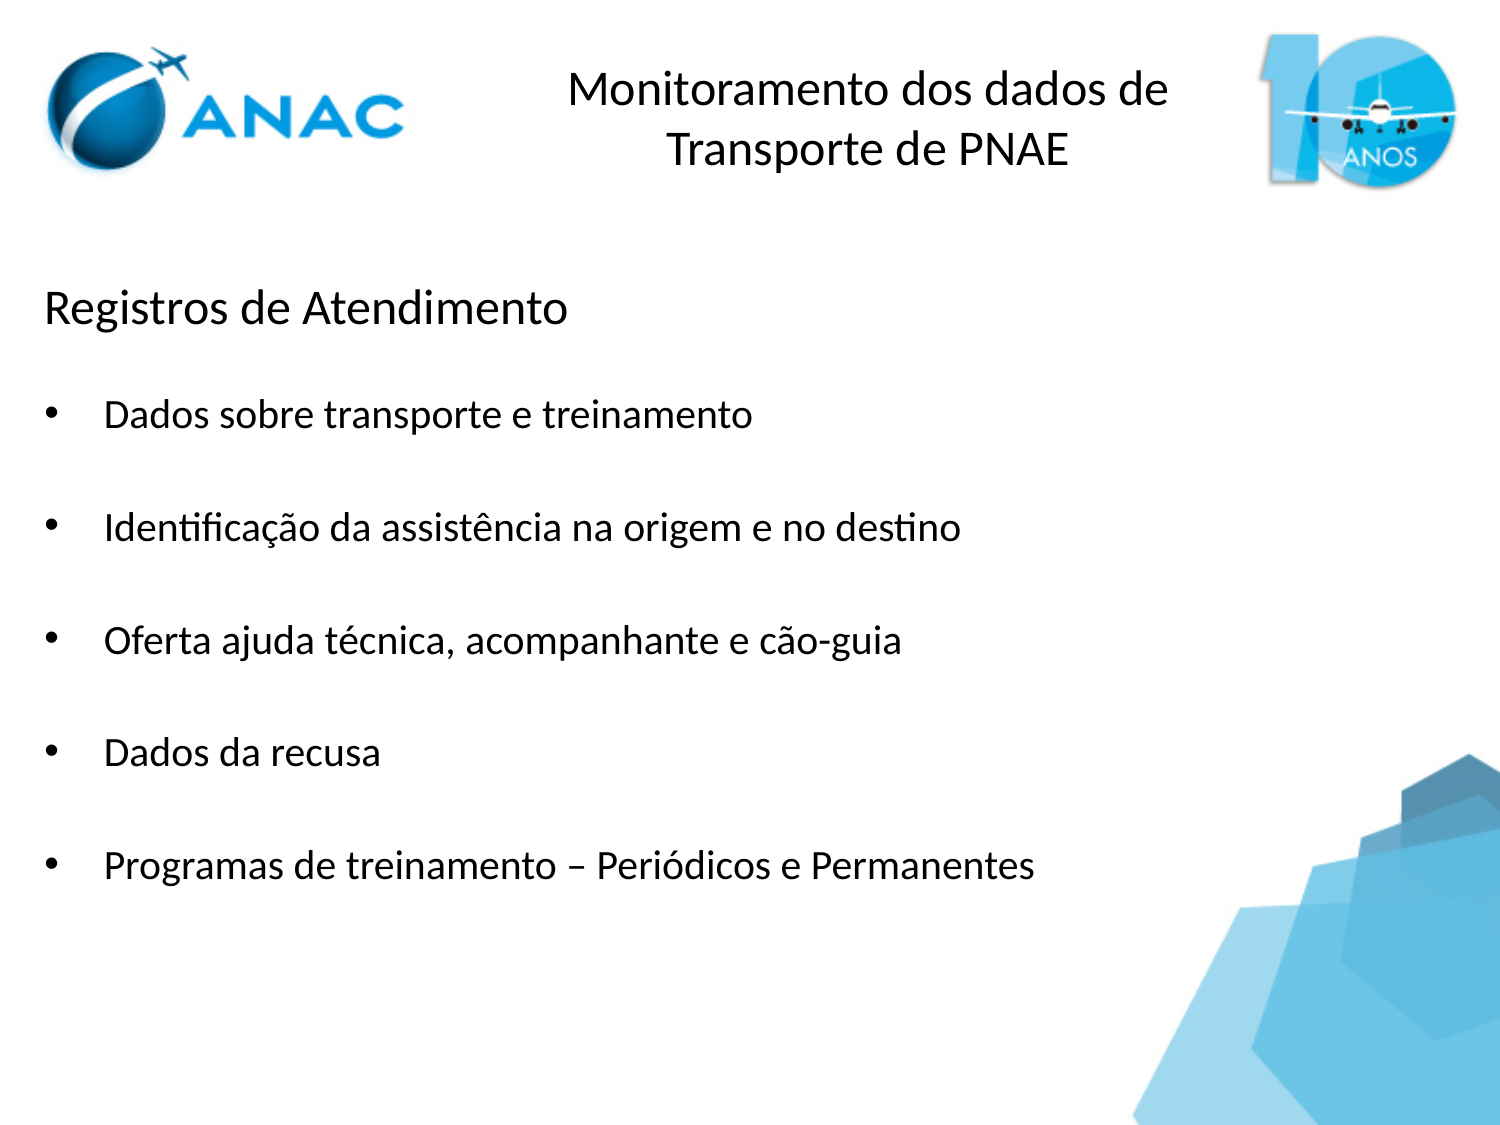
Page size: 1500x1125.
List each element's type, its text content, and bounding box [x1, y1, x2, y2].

list Registros de Atendimento Dados sobre transporte e treinamento Identificação da assistência na origem e no destino Oferta ajuda técnica, acompanhante e cão-guia Dados da recusa Programas de treinamento – Periódicos e Permanentes [29, 267, 1459, 1005]
picture [0, 0, 1500, 1125]
text_box Monitoramento dos dados de Transporte de PNAE [490, 48, 1247, 183]
